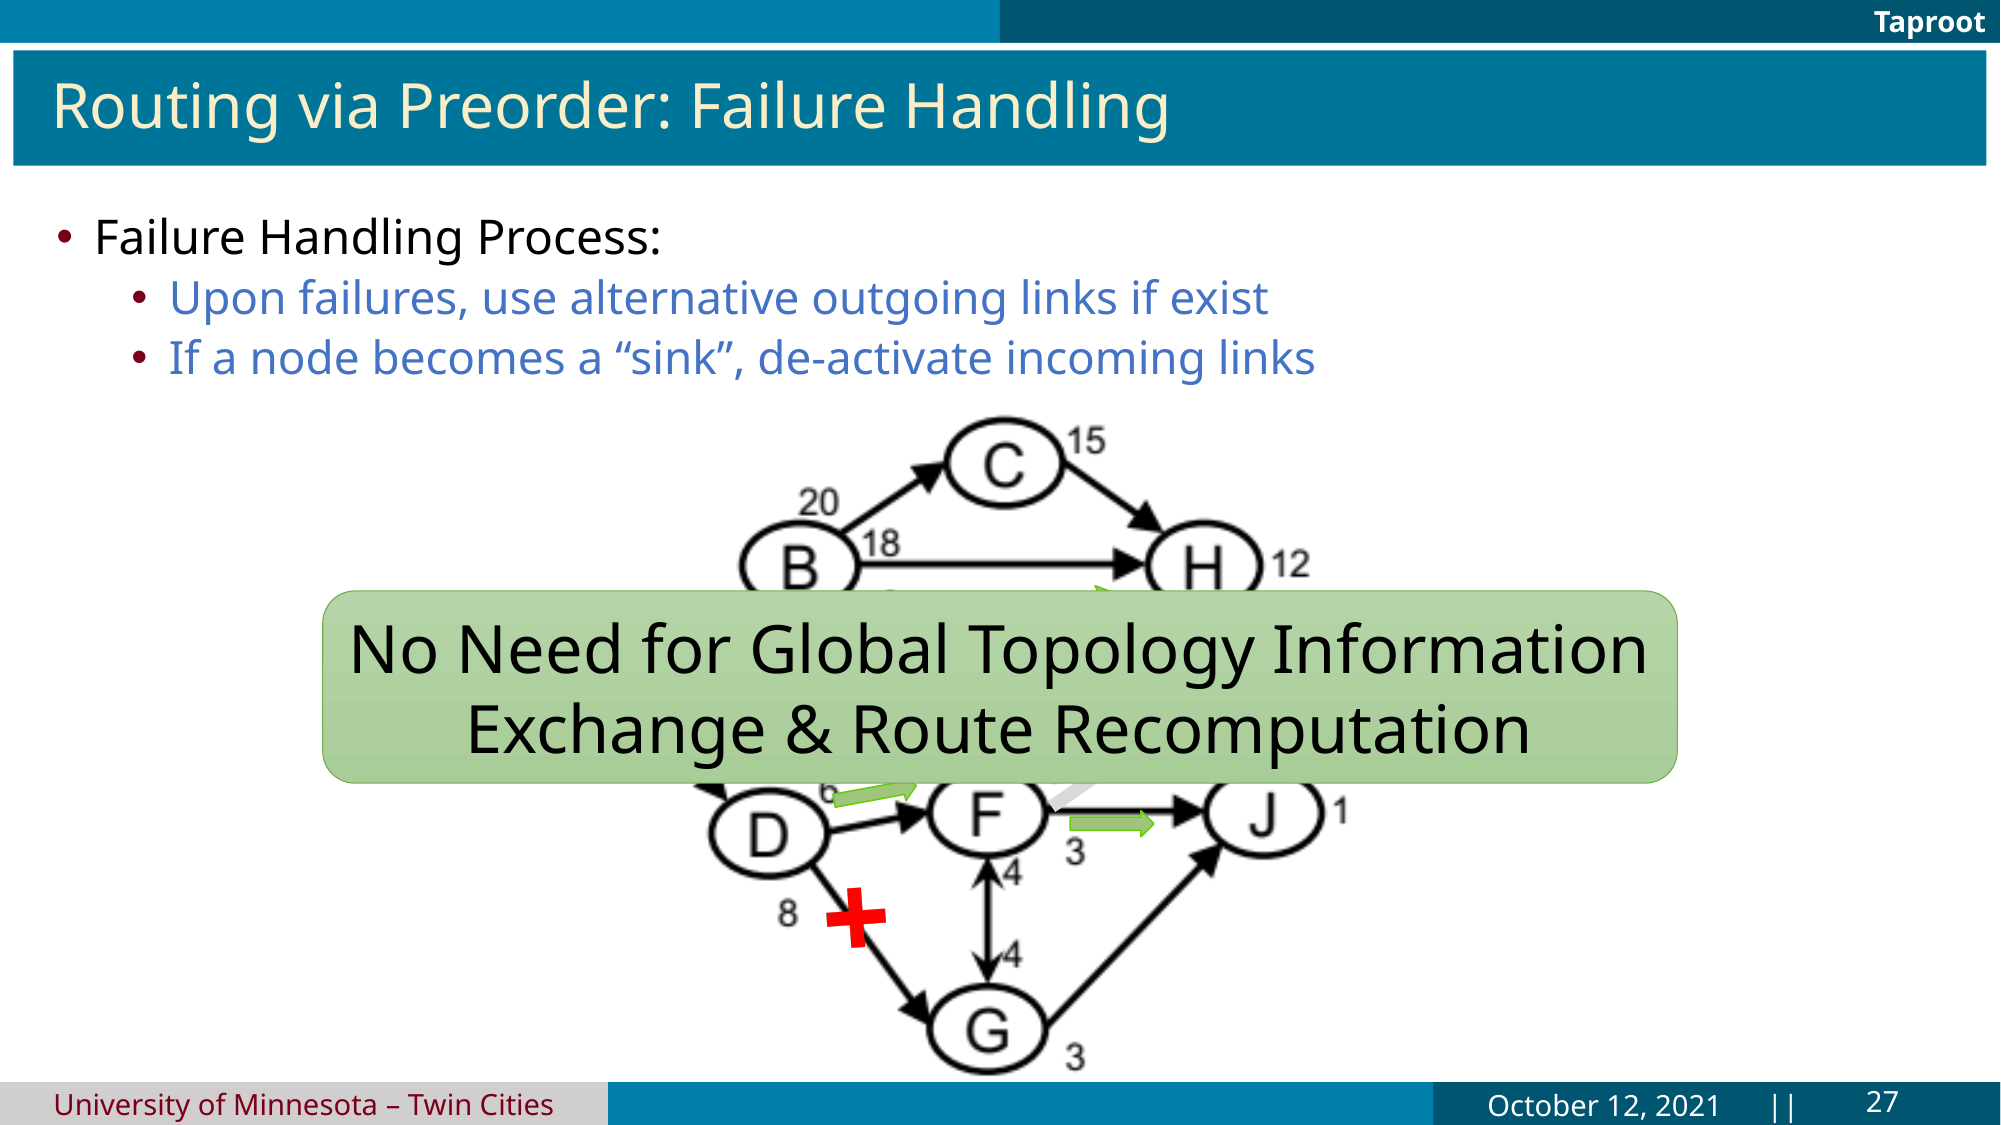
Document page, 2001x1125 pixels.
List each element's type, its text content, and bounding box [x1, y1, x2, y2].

text_box No Need for Global Topology Information Exchange & Route Recomputation [1474, 590, 1678, 784]
list Failure Handling Process: Upon failures, use alternative outgoing links if exist If a node becomes a “sink”, de-activate incoming links [41, 205, 1936, 1005]
title Routing via Preorder: Failure Handling [13, 50, 1987, 166]
picture [610, 390, 1474, 1081]
text_box No Need for Global Topology Information Exchange & Route Recomputation [322, 590, 610, 784]
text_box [1051, 715, 1184, 807]
